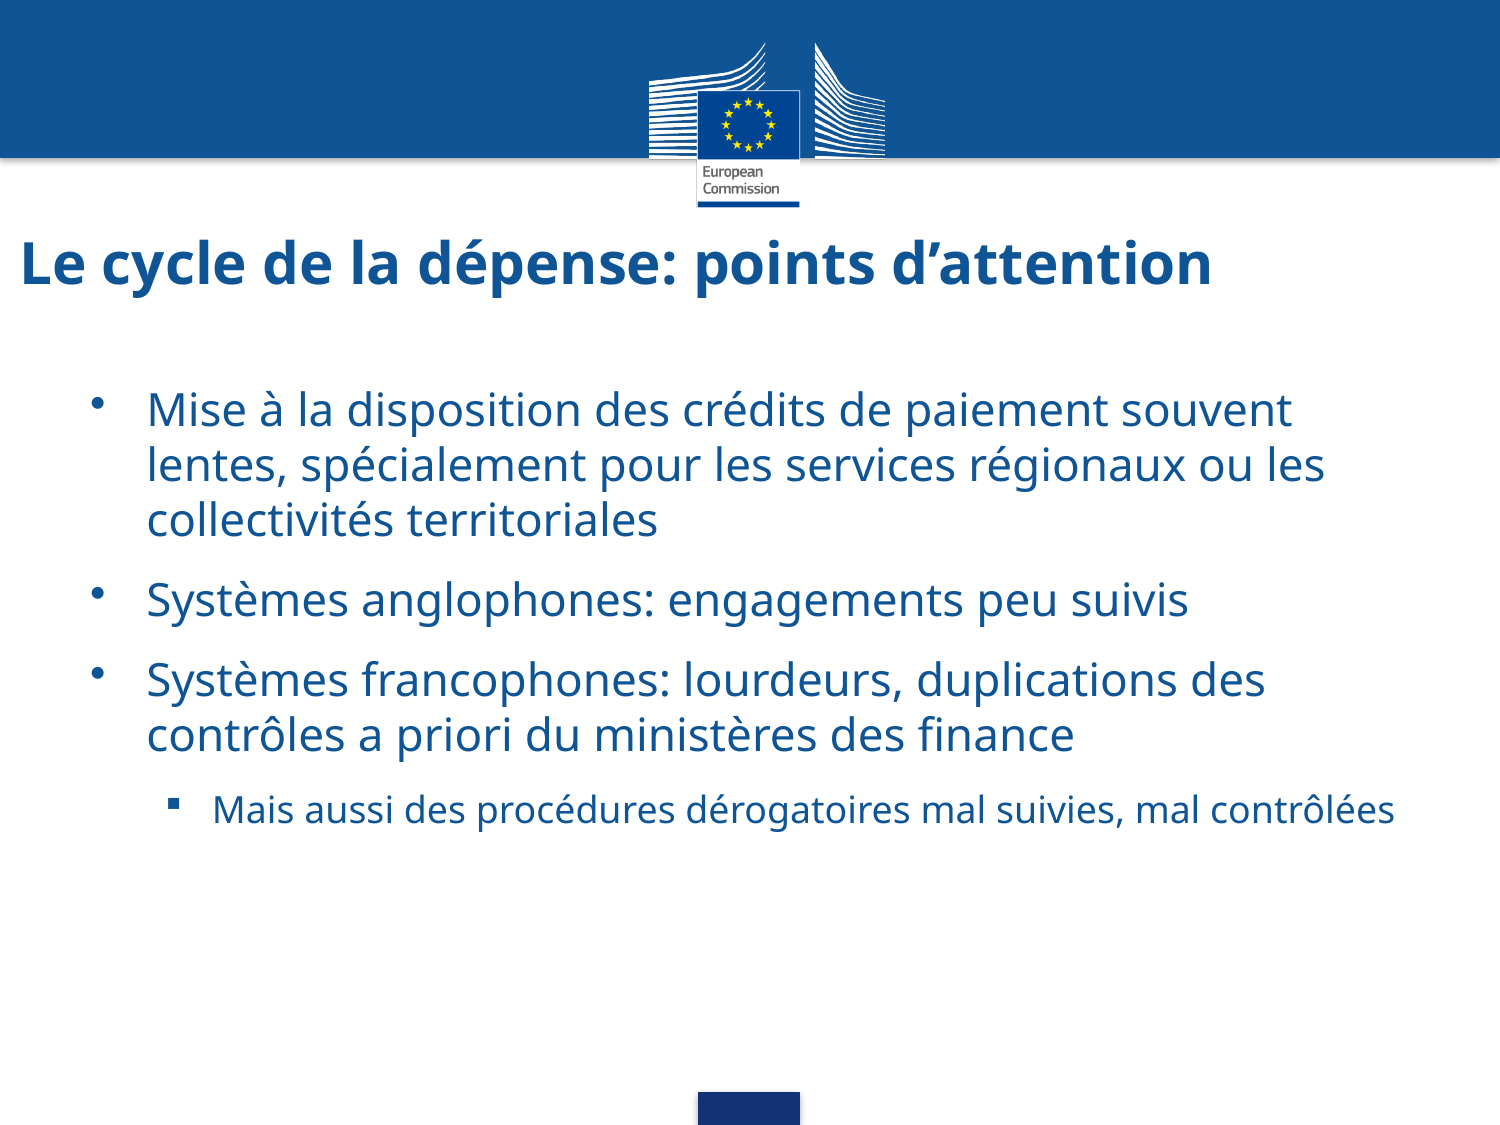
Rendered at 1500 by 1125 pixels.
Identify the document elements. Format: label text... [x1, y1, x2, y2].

list Mise à la disposition des crédits de paiement souvent lentes, spécialement pour les services régionaux ou les collectivités territoriales Systèmes anglophones: engagements peu suivis Systèmes francophones: lourdeurs, duplications des contrôles a priori du ministères des finance Mais aussi des procédures dérogatoires mal suivies, mal contrôlées [74, 373, 1426, 989]
picture [649, 42, 885, 184]
title Le cycle de la dépense: points d’attention [4, 184, 1435, 339]
